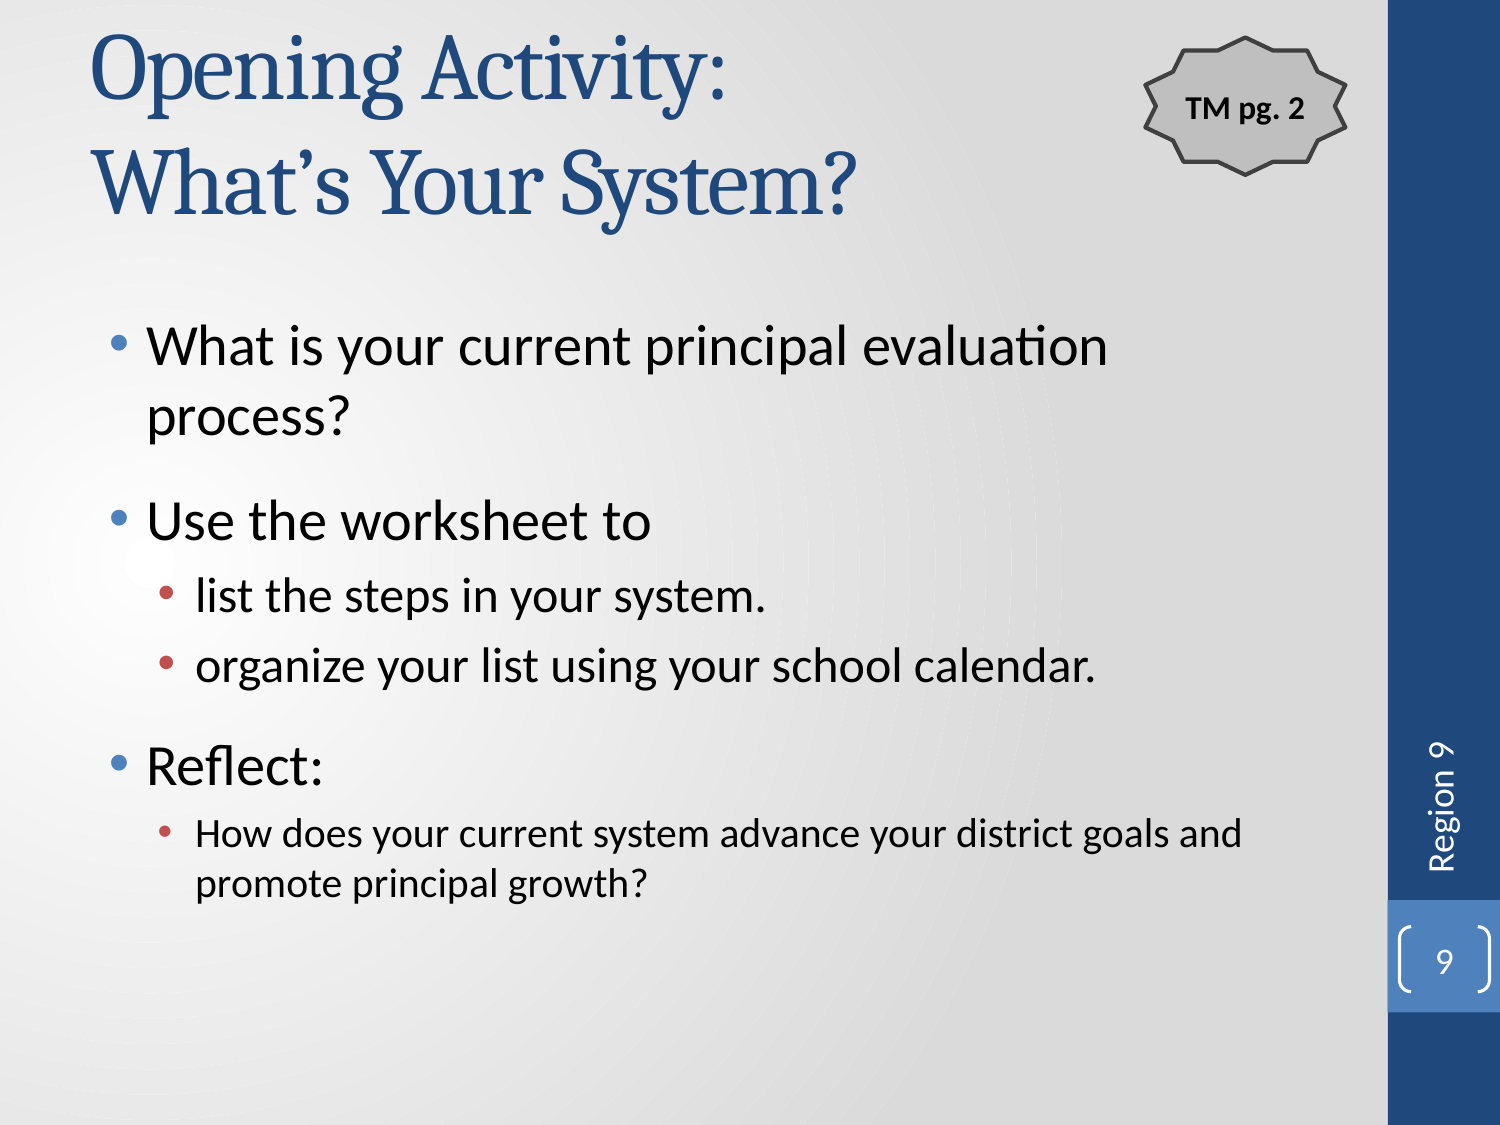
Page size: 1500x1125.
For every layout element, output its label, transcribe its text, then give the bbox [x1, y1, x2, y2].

footer Region 9 [1408, 500, 1469, 889]
title Opening Activity: What’s Your System? [75, 24, 1325, 213]
slide_number 9 [1397, 925, 1492, 994]
list What is your current principal evaluation process? Use the worksheet to list the steps in your system. organize your list using your school calendar. Reflect: How does your current system advance your district goals and promote principal growth? [75, 299, 1325, 1050]
text_box TM pg. 2 [1164, 78, 1327, 134]
text_box [1143, 35, 1348, 177]
